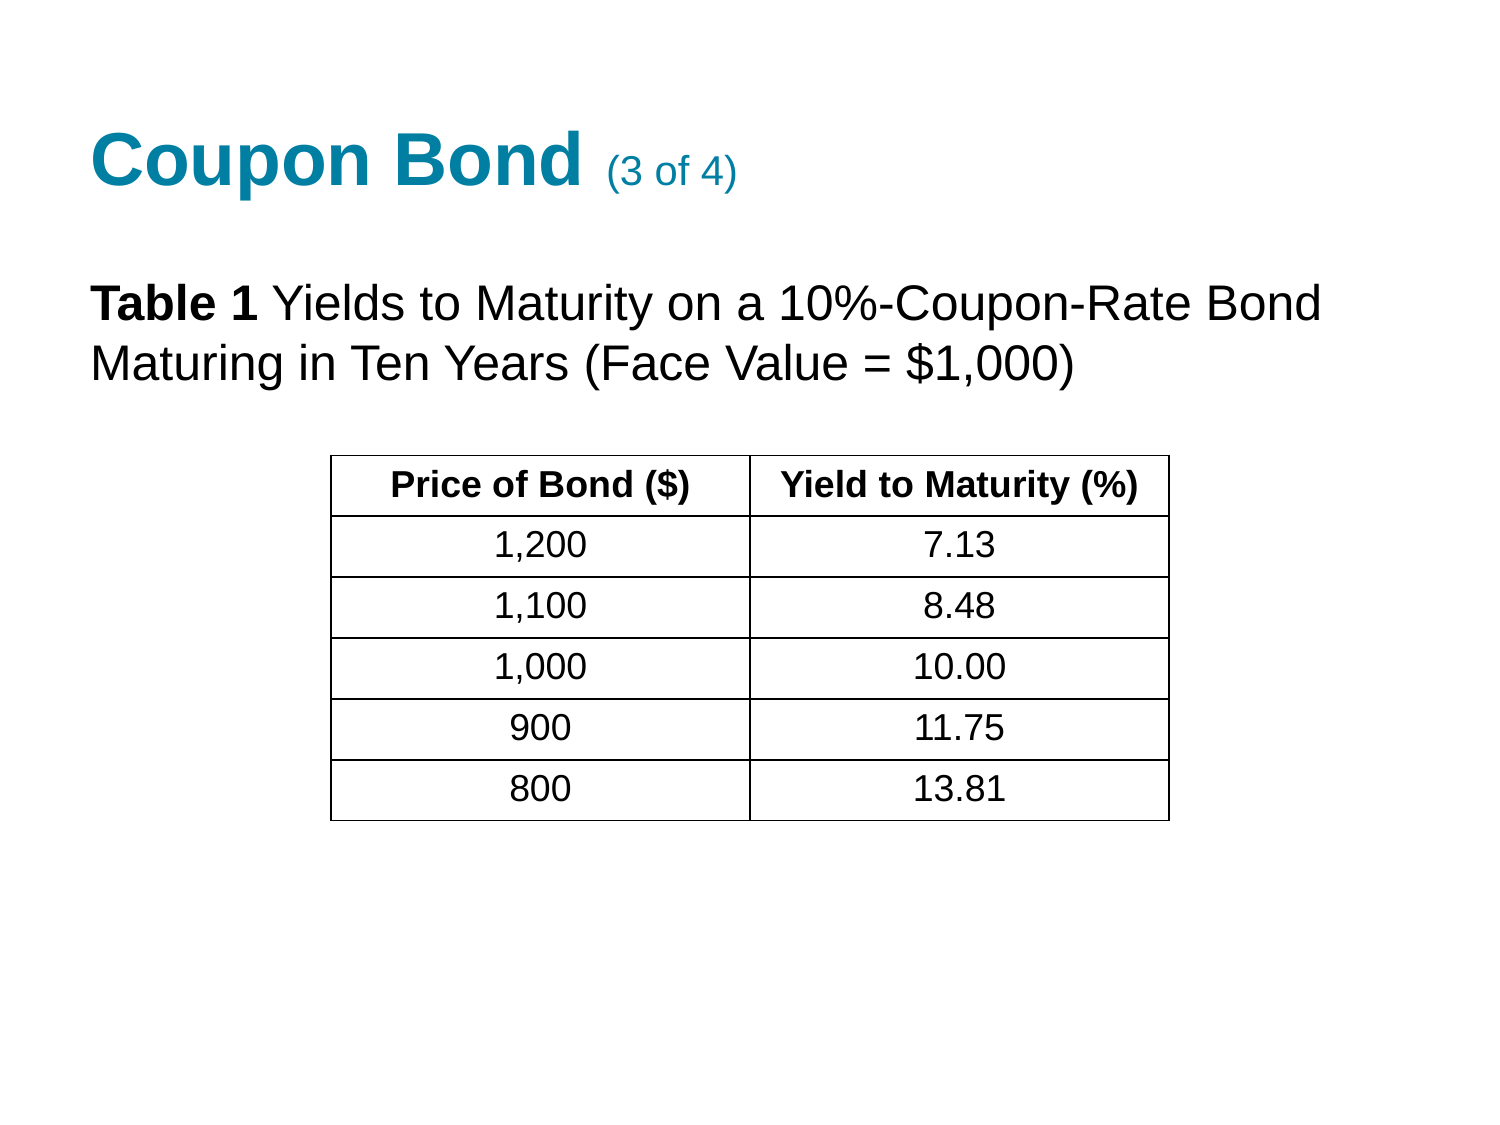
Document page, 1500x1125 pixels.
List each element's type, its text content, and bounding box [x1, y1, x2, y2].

table_cell 8.48 [751, 578, 1168, 637]
table_cell 13.81 [751, 761, 1168, 820]
title Coupon Bond (3 of 4) [75, 35, 1425, 216]
table_cell 800 [332, 761, 749, 820]
table_cell 900 [332, 700, 749, 759]
table_cell 10.00 [751, 639, 1168, 698]
table_cell 11.75 [751, 700, 1168, 759]
table_cell 1,000 [332, 639, 749, 698]
table_header Price of Bond ($) [332, 456, 749, 515]
table_cell 1,200 [332, 517, 749, 576]
list Table 1 Yields to Maturity on a 10%-Coupon-Rate Bond Maturing in Ten Years (Face Value = $1,000) [75, 255, 1425, 400]
table_cell 7.13 [751, 517, 1168, 576]
table_cell 1,100 [332, 578, 749, 637]
table_header Yield to Maturity (%) [751, 456, 1168, 515]
